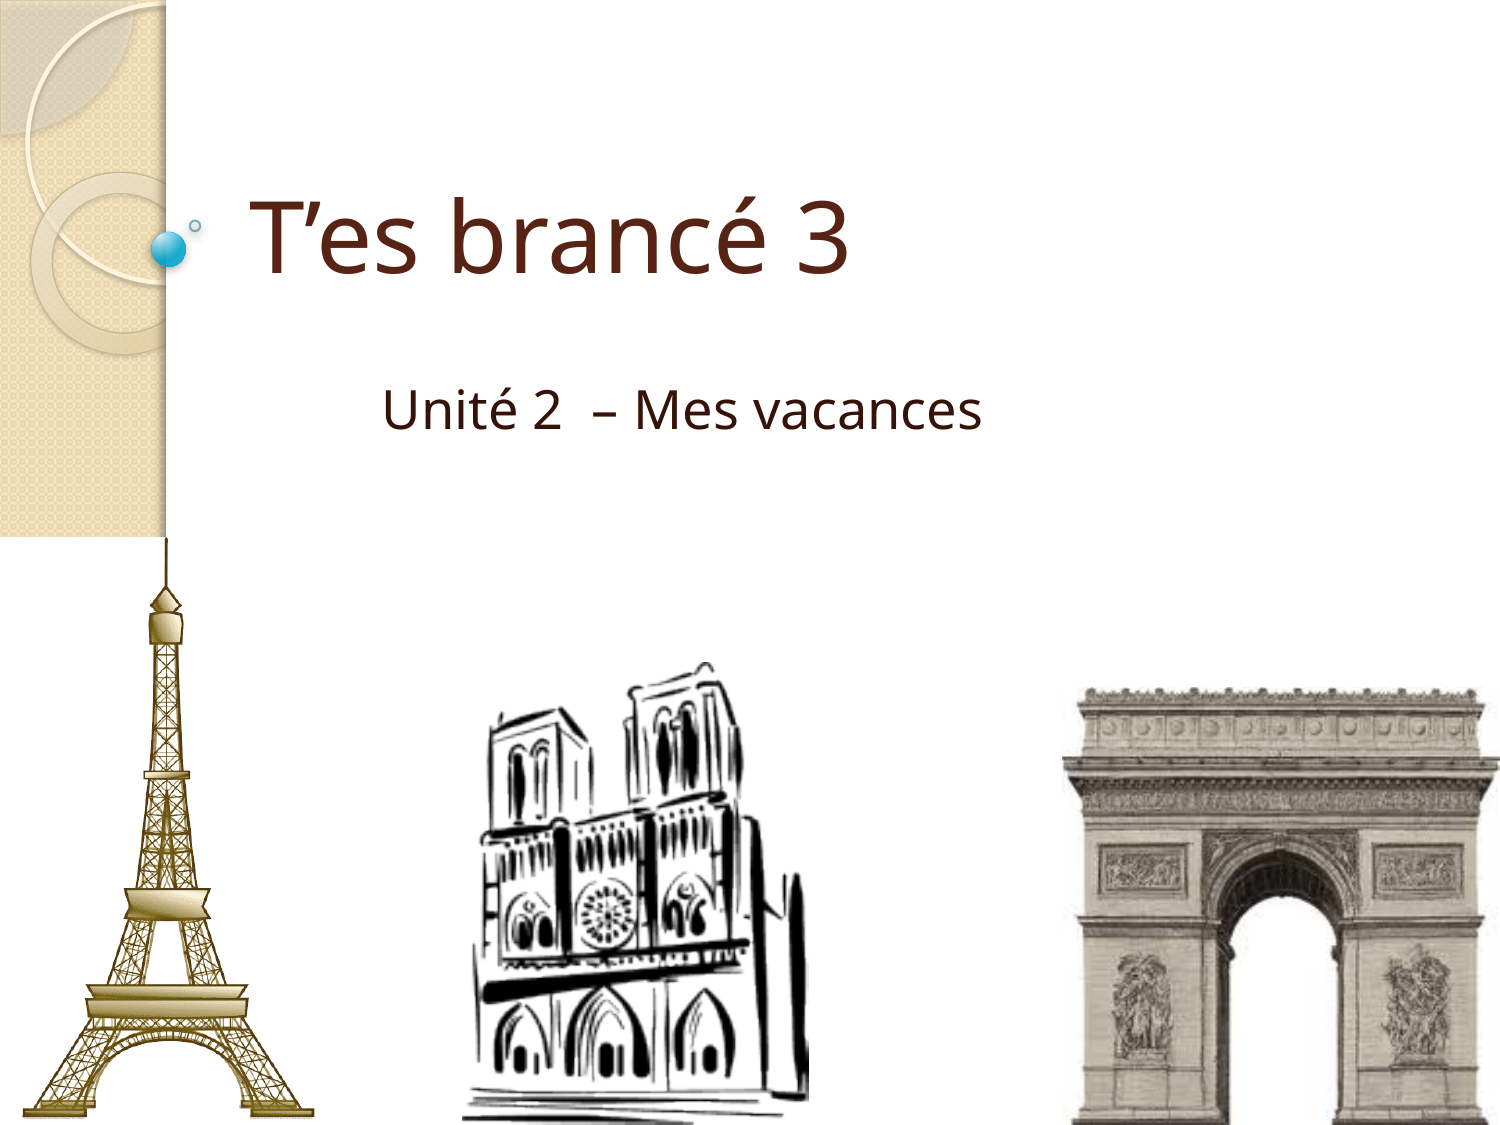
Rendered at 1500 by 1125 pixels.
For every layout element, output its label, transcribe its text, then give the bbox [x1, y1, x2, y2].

subtitle Unité 2 – Mes vacances [362, 375, 1413, 763]
picture [1062, 687, 1500, 1125]
title T’es brancé 3 [234, 59, 1450, 301]
picture [0, 537, 324, 1125]
picture [462, 763, 809, 1125]
